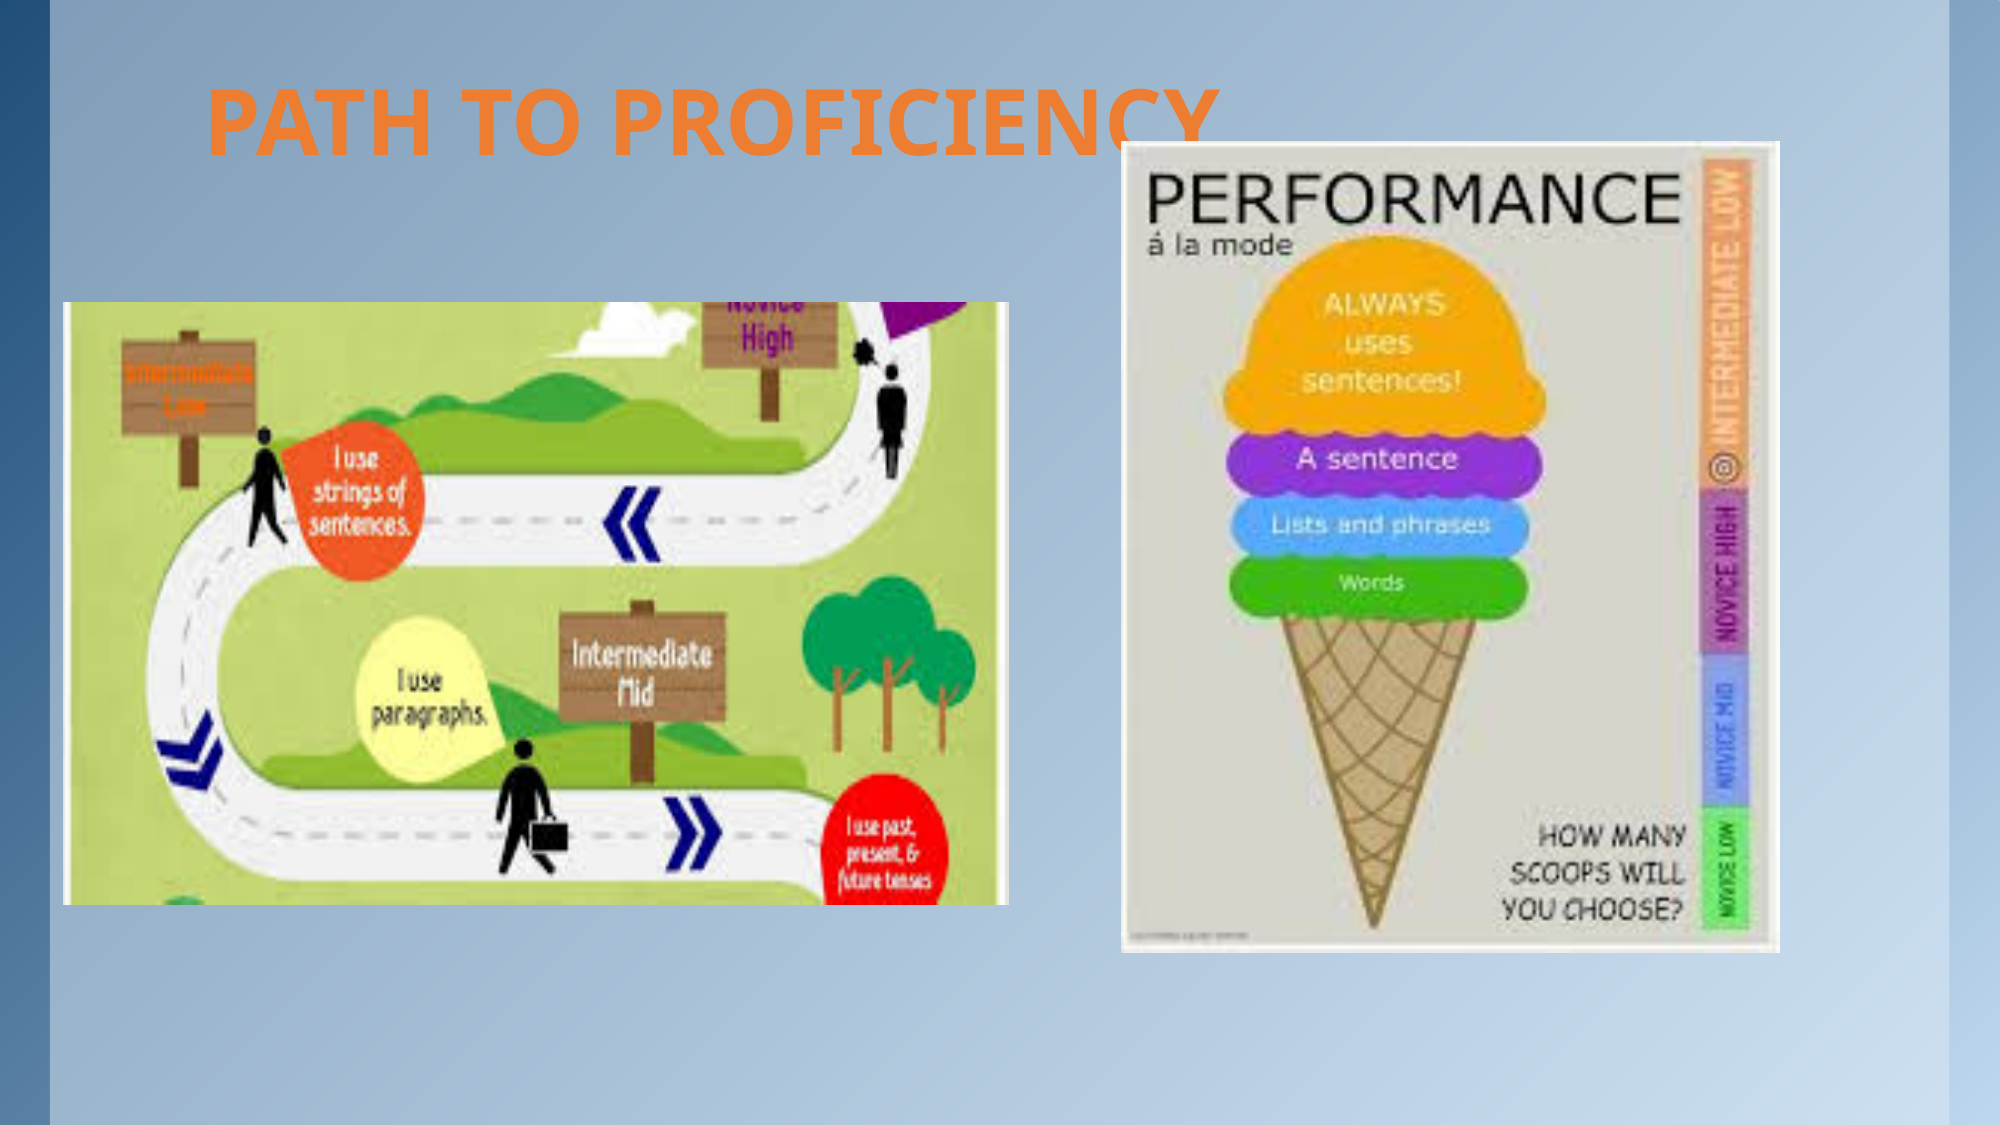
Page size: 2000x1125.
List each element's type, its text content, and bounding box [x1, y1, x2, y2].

picture [63, 302, 1009, 906]
title PATH TO PROFICIENCY [183, 12, 1850, 185]
picture [1121, 141, 1780, 953]
